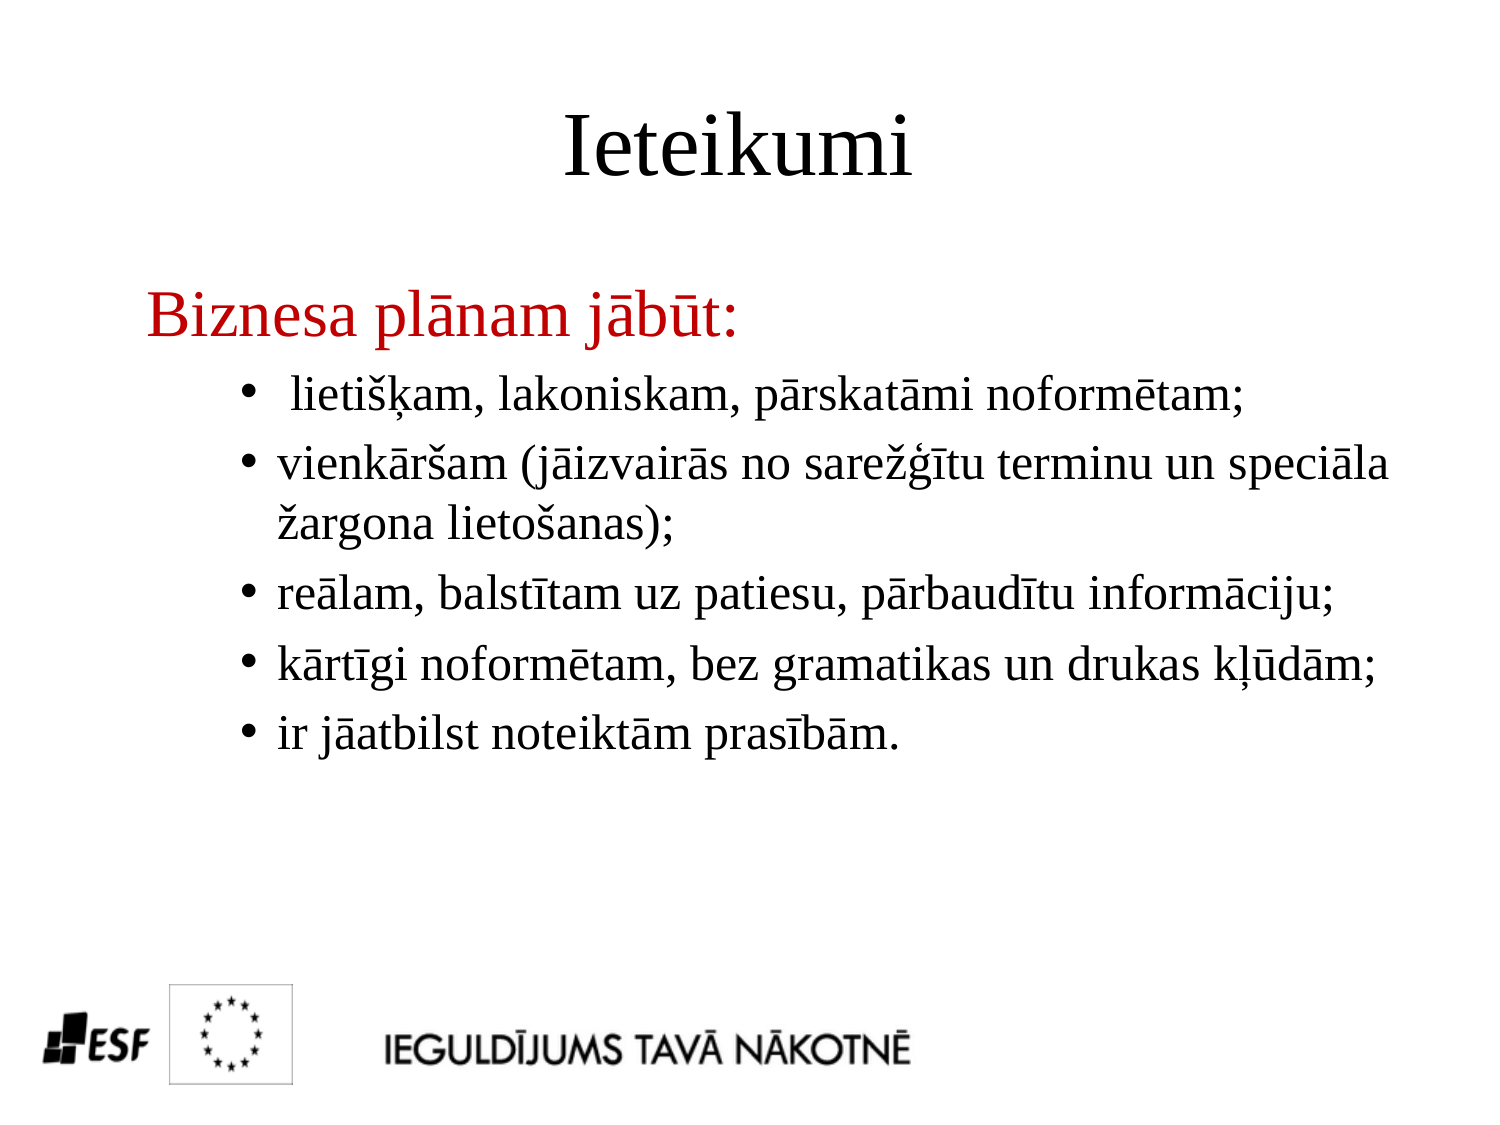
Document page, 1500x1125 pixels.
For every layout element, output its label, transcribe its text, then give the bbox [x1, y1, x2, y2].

list Biznesa plānam jābūt: lietišķam, lakoniskam, pārskatāmi noformētam; vienkāršam (jāizvairās no sarežģītu terminu un speciāla žargona lietošanas); reālam, balstītam uz patiesu, pārbaudītu informāciju; kārtīgi noformētam, bez gramatikas un drukas kļūdām; ir jāatbilst noteiktām prasībām. [75, 262, 1425, 868]
picture [374, 1019, 922, 1083]
title Ieteikumi [75, 45, 1425, 233]
picture [23, 984, 294, 1085]
